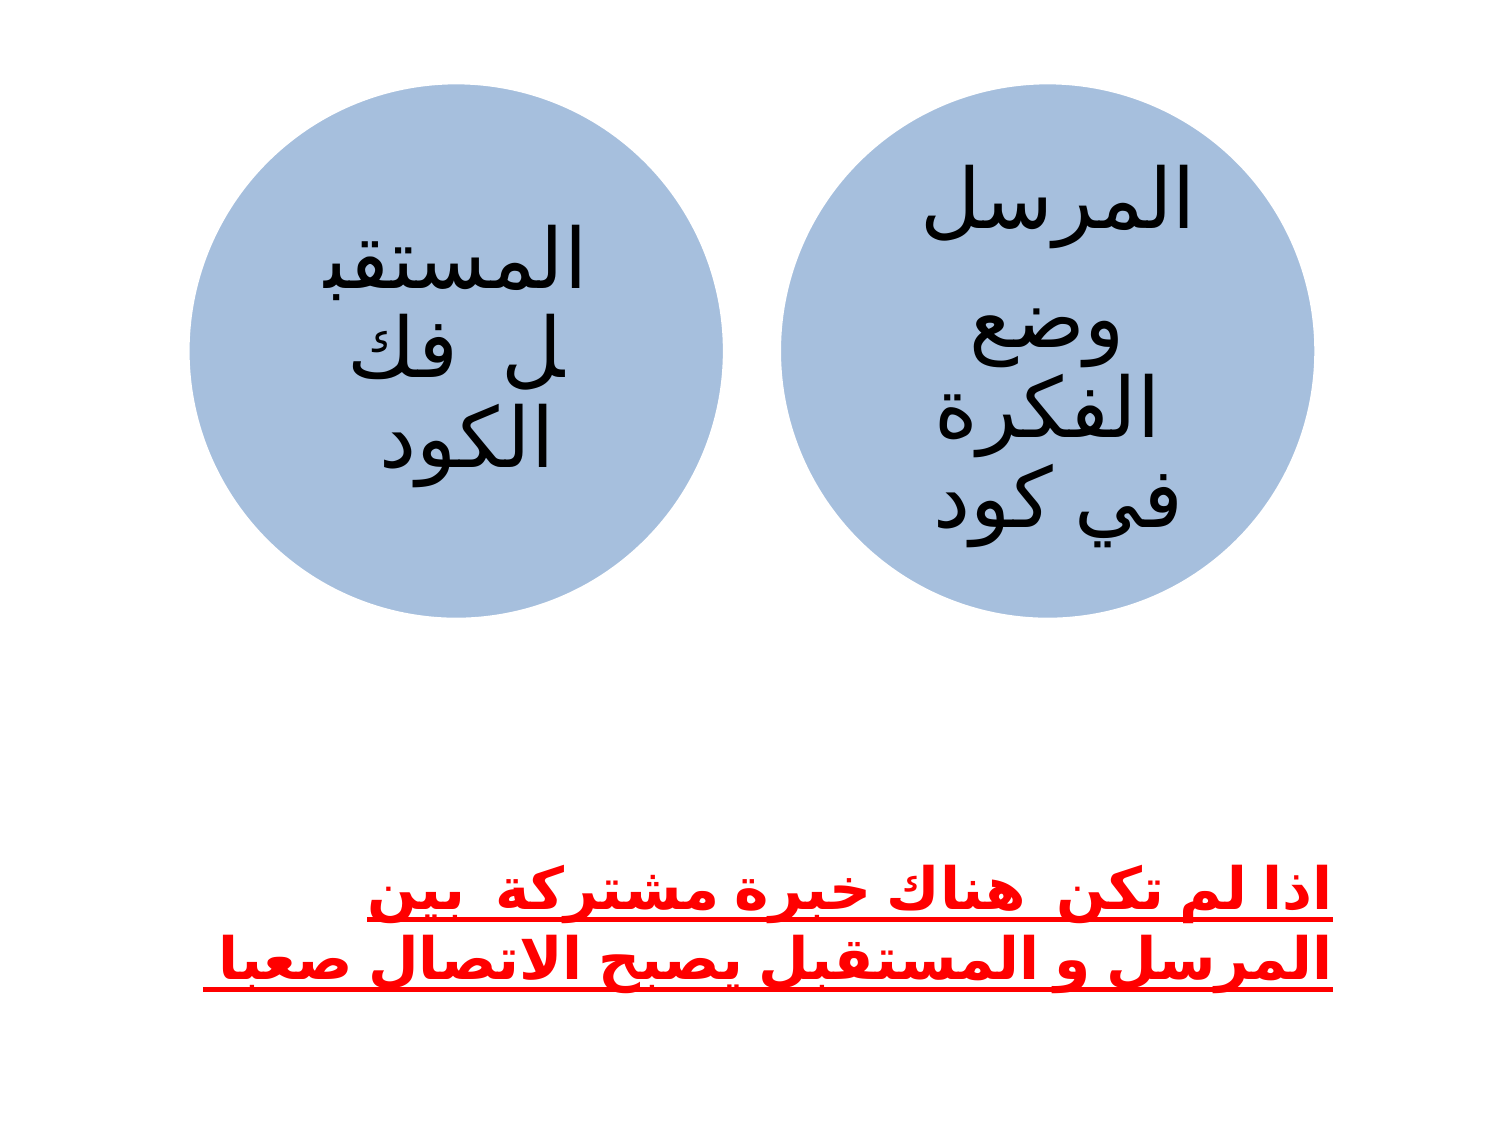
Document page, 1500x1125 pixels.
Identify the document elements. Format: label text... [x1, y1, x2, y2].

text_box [187, 81, 1317, 620]
text_box اذا لم تكن هناك خبرة مشتركة بين المرسل و المستقبل يصبح الاتصال صعبا [140, 843, 1348, 999]
